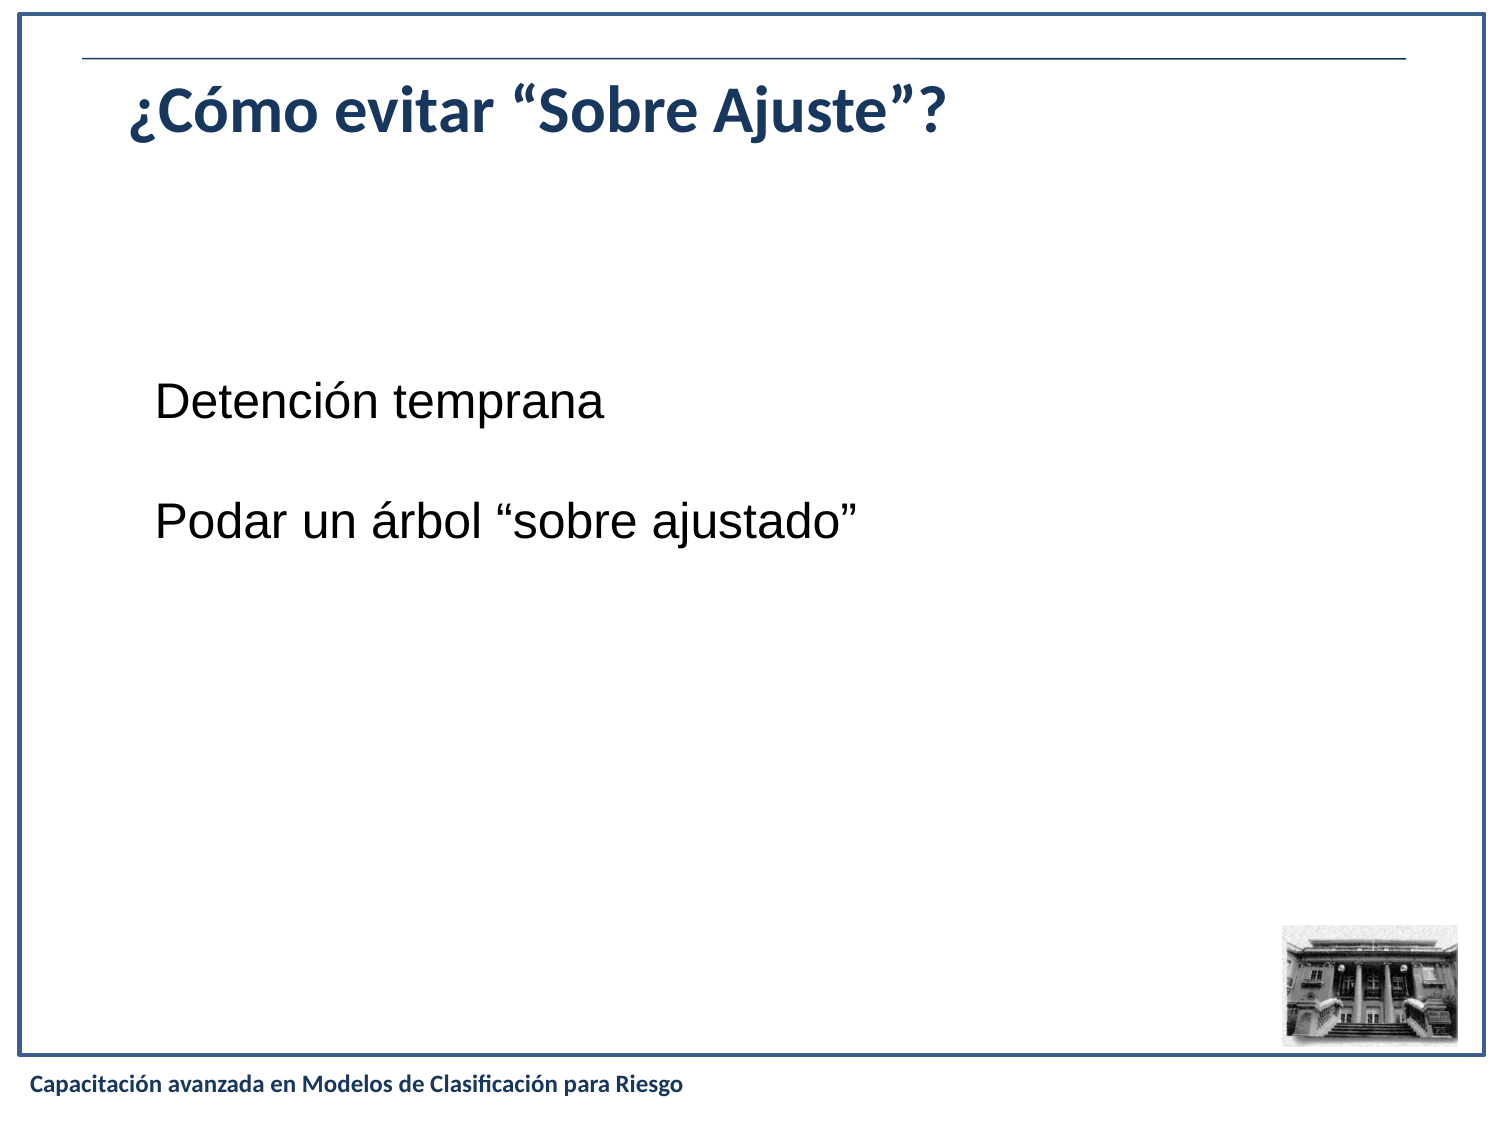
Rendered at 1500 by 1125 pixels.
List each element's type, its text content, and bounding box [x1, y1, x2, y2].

title ¿Cómo evitar “Sobre Ajuste”? [112, 37, 1388, 176]
picture [1282, 925, 1458, 1047]
text_box Detención temprana Podar un árbol “sobre ajustado” [139, 361, 873, 557]
